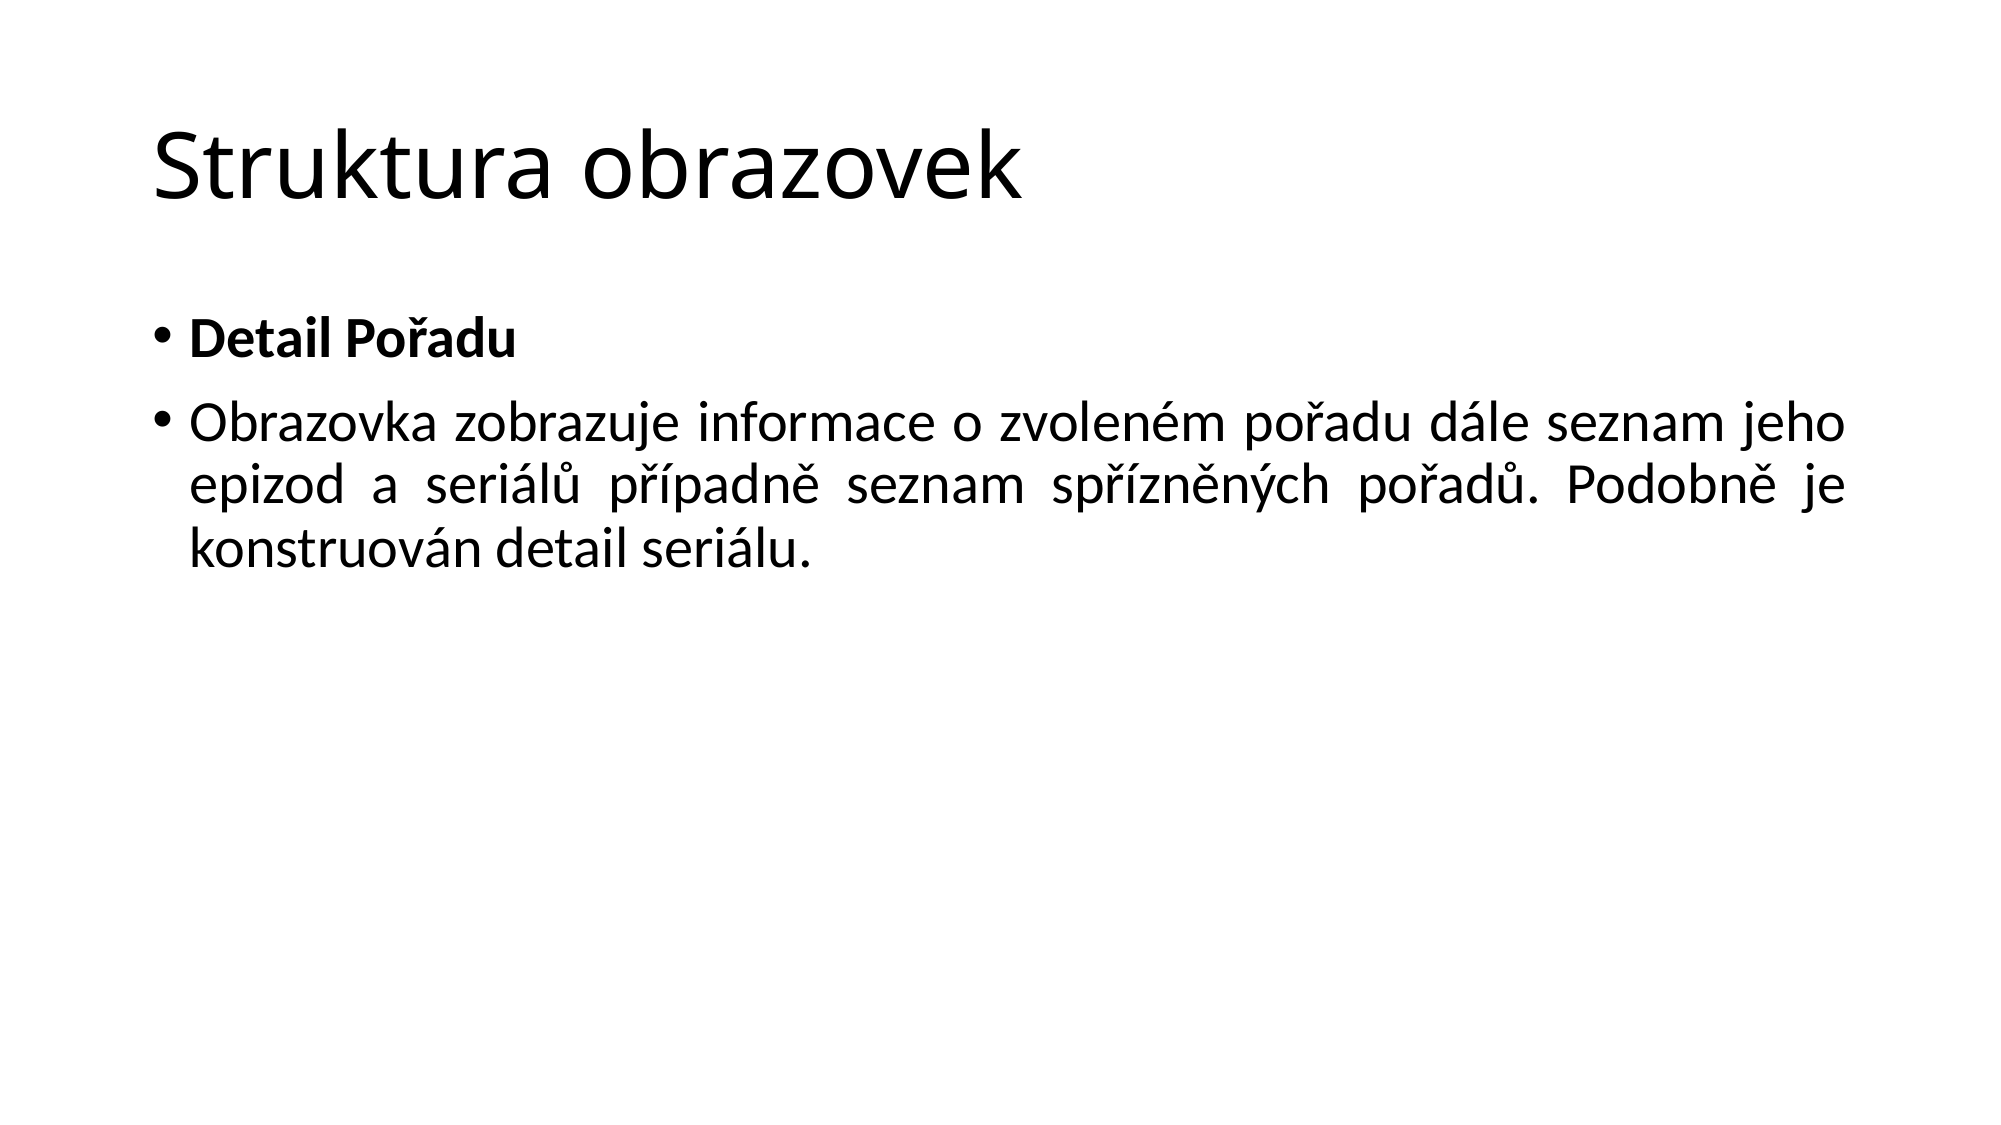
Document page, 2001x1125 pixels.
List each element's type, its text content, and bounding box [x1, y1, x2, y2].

list Detail Pořadu Obrazovka zobrazuje informace o zvoleném pořadu dále seznam jeho epizod a seriálů případně seznam spřízněných pořadů. Podobně je konstruován detail seriálu. [137, 299, 1863, 1014]
title Struktura obrazovek [137, 59, 1863, 278]
